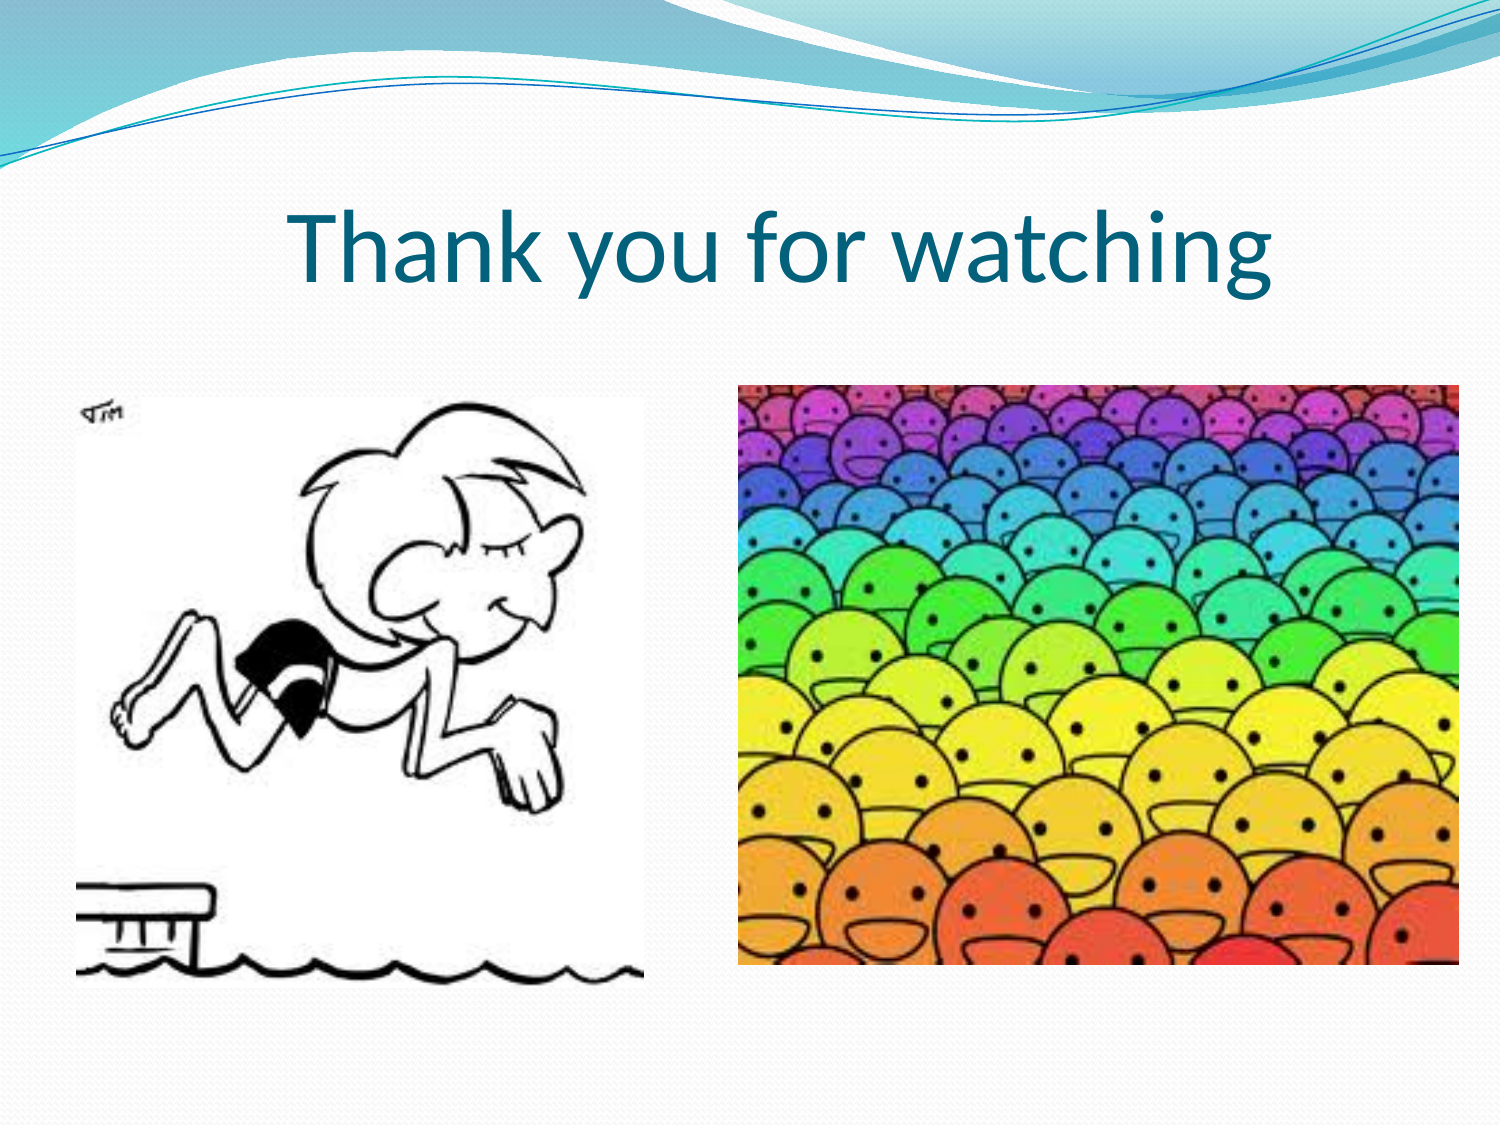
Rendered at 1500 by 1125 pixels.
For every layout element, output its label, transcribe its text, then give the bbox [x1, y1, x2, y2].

picture [737, 385, 1459, 965]
title Thank you for watching [75, 115, 1425, 303]
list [76, 396, 644, 988]
